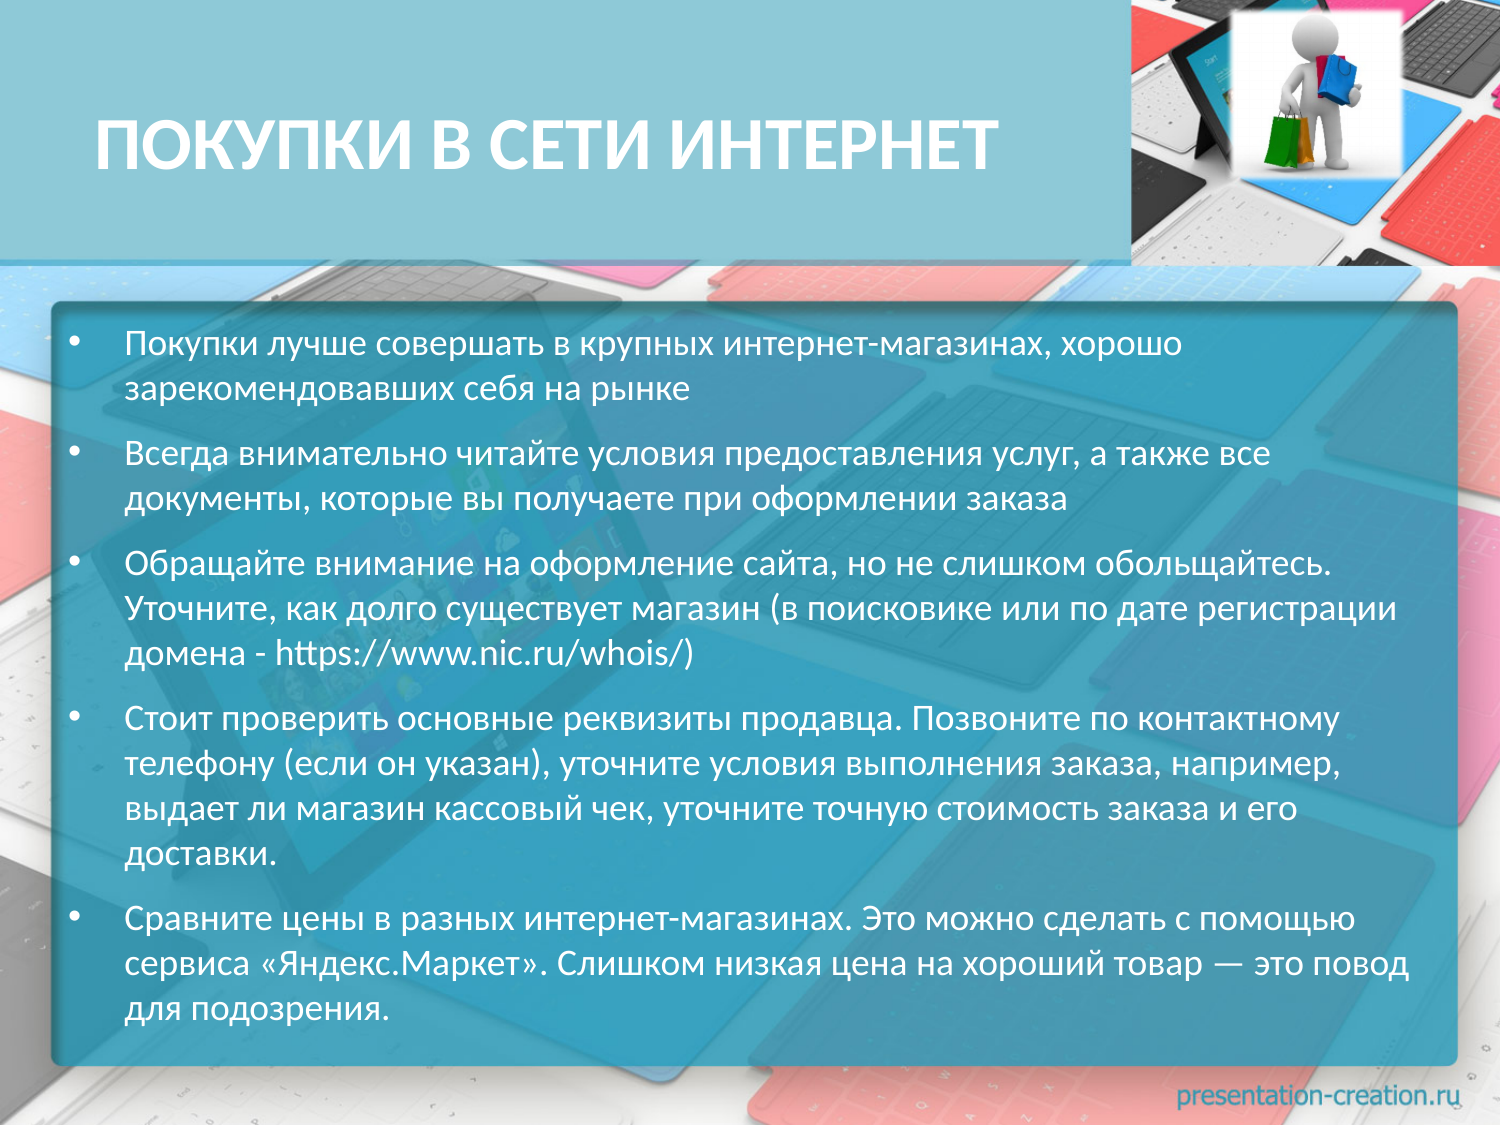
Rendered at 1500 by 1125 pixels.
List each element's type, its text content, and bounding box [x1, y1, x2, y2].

picture [0, 0, 1500, 1125]
title ПОКУПКИ В СЕТИ ИНТЕРНЕТ [73, 59, 1022, 220]
list Покупки лучше совершать в крупных интернет-магазинах, хорошо зарекомендовавших себя на рынке Всегда внимательно читайте условия предоставления услуг, а также все документы, которые вы получаете при оформлении заказа Обращайте внимание на оформление сайта, но не слишком обольщайтесь. Уточните, как долго существует магазин (в поисковике или по дате регистрации домена - https://www.nic.ru/whois/) Стоит проверить основные реквизиты продавца. Позвоните по контактному телефону (если он указан), уточните условия выполнения заказа, например, выдает ли магазин кассовый чек, уточните точную стоимость заказа и его доставки. Сравните цены в разных интернет-магазинах. Это можно сделать с помощью сервиса «Яндекс.Маркет». Слишком низкая цена на хороший товар — это повод для подозрения. [53, 310, 1447, 1012]
